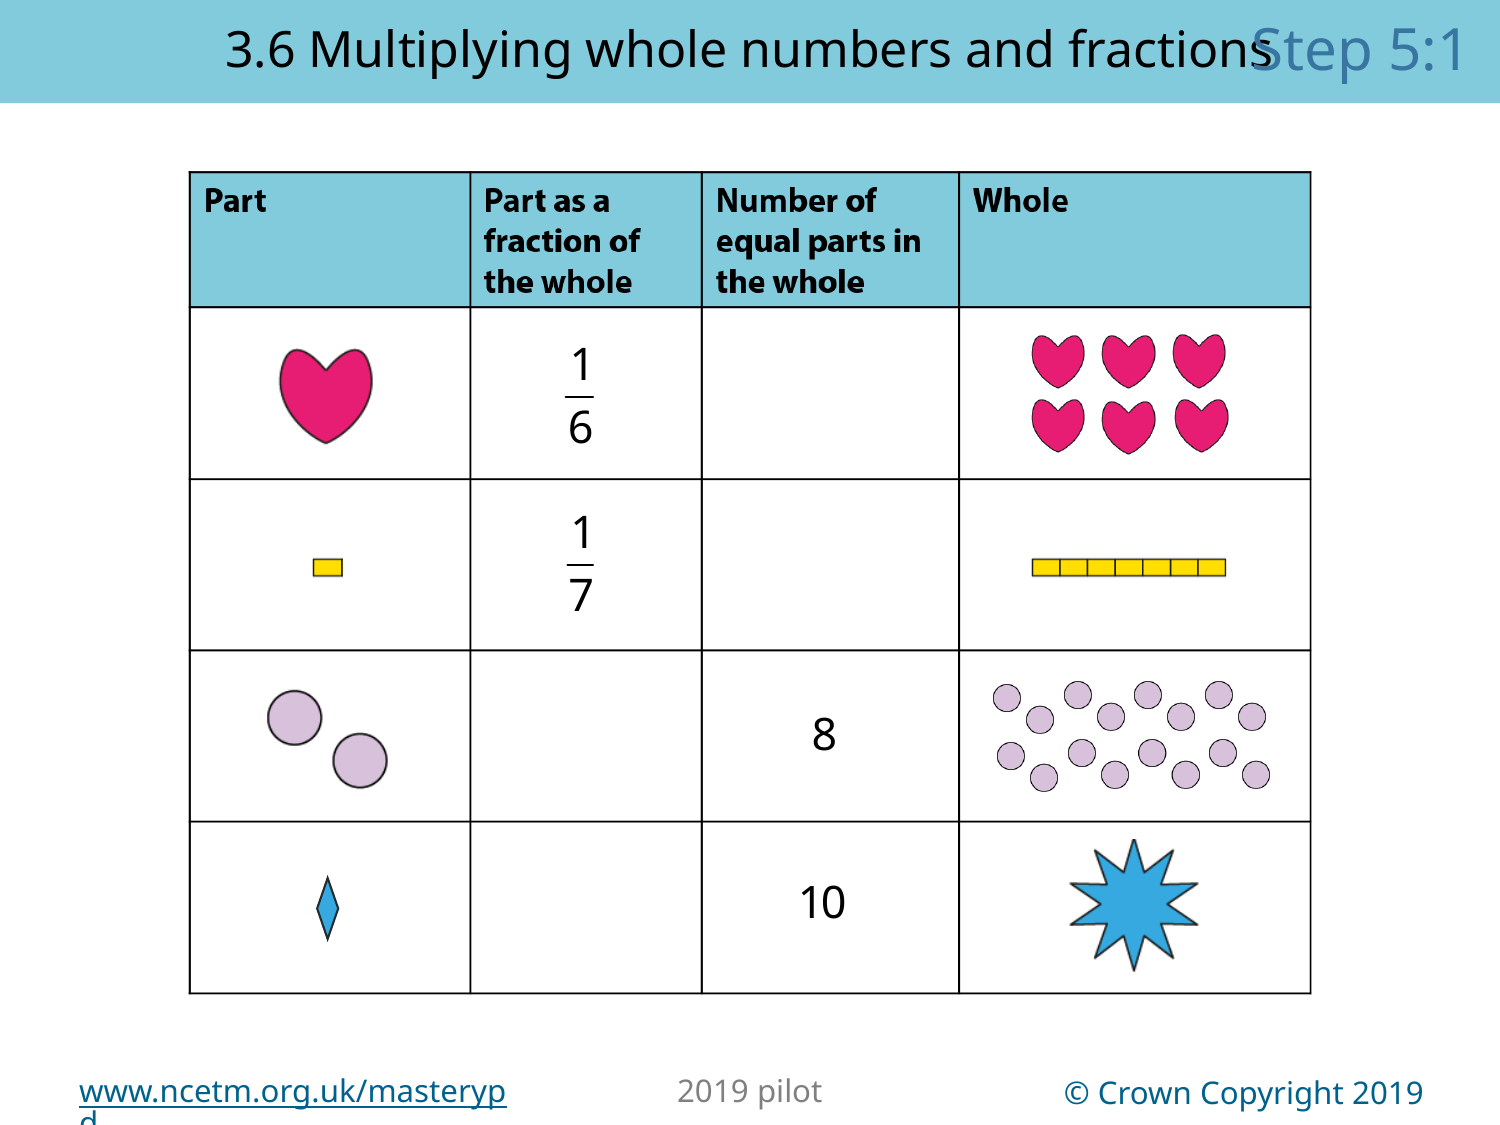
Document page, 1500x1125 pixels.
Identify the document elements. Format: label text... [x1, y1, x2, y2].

list Step 5:1 [0, 0, 1500, 104]
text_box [989, 677, 1276, 802]
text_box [1023, 327, 1238, 462]
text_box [799, 883, 848, 925]
picture [188, 168, 1312, 995]
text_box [563, 509, 598, 616]
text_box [809, 714, 838, 756]
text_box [561, 340, 598, 450]
